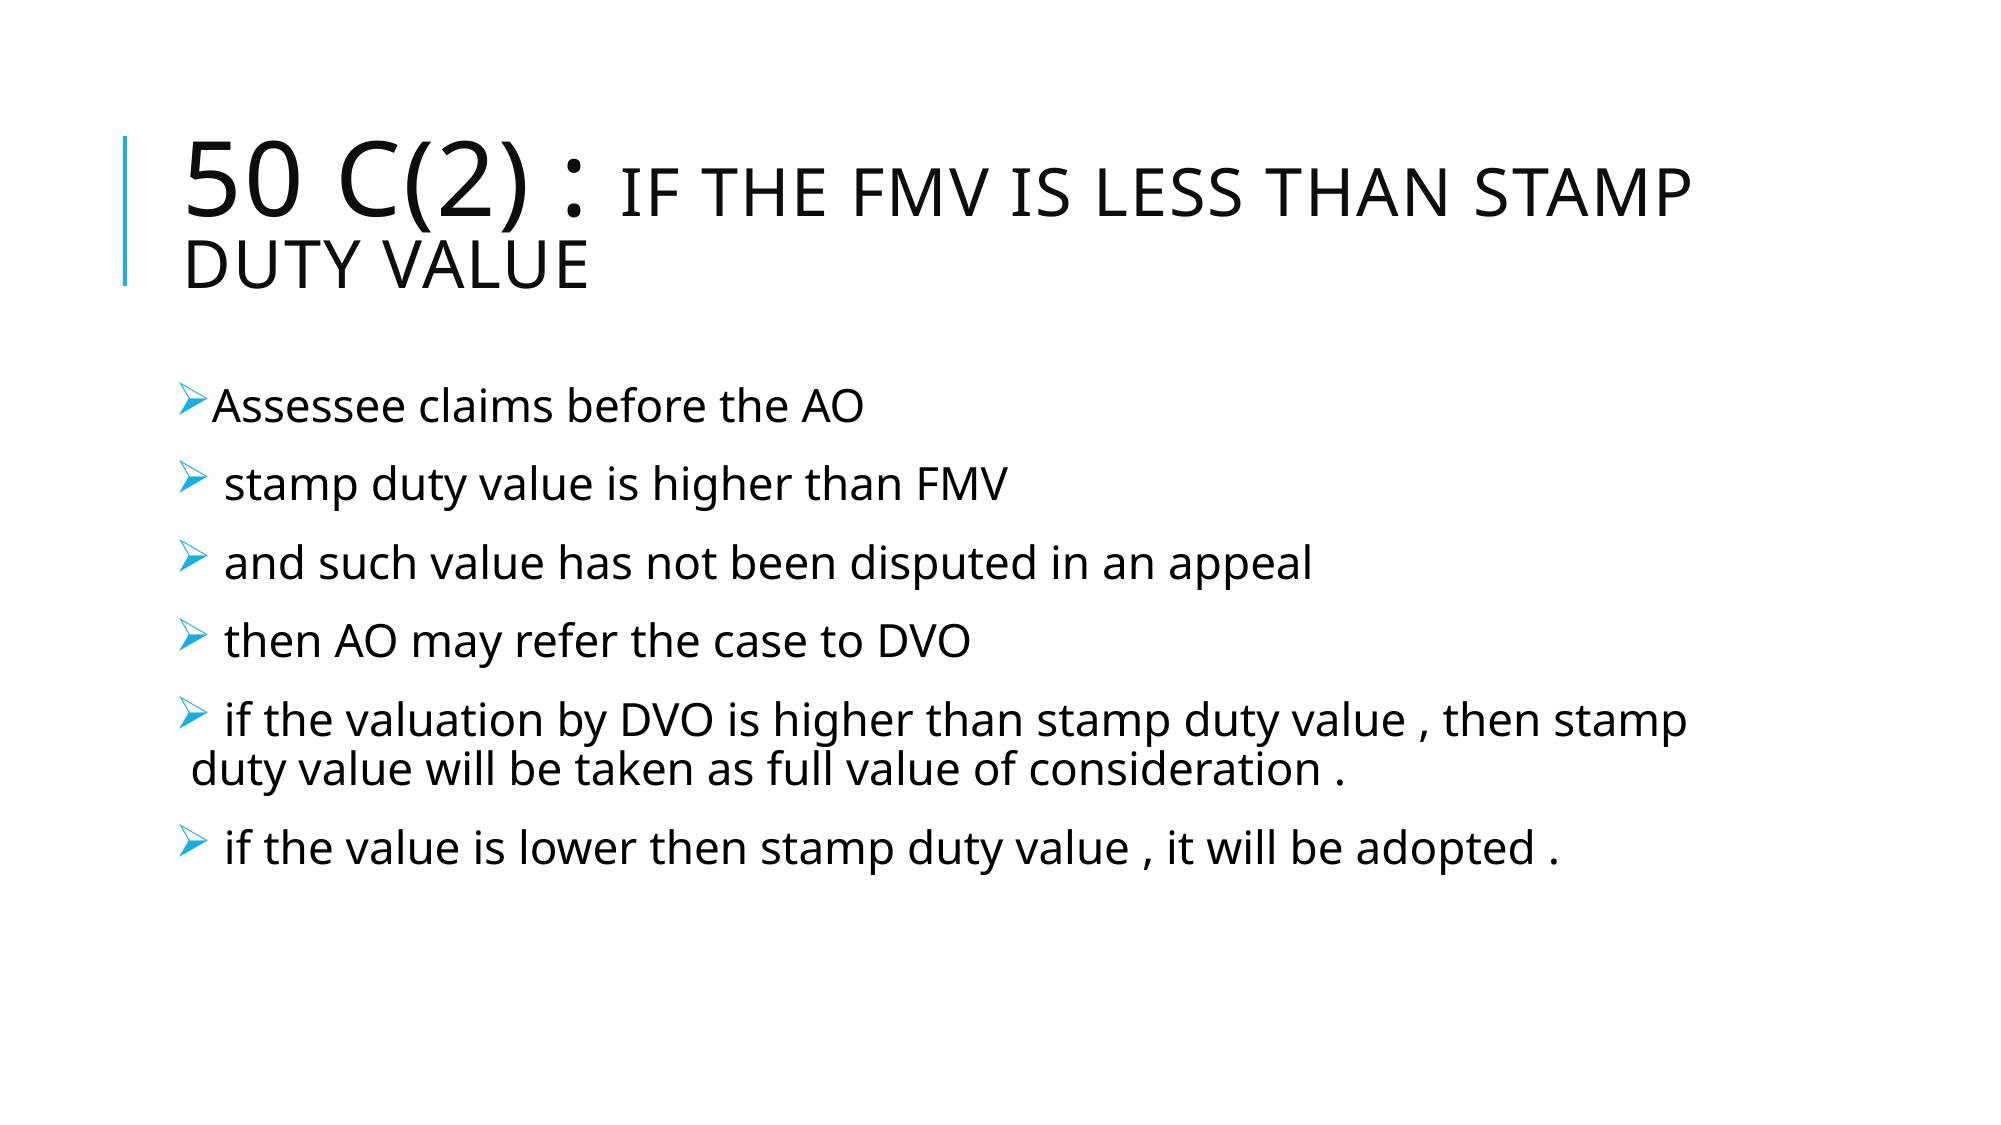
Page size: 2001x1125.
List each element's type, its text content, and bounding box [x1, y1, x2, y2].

title 50 C(2) : if the FMV is less than stamp duty value [168, 96, 1763, 342]
list Assessee claims before the AO stamp duty value is higher than FMV and such value has not been disputed in an appeal then AO may refer the case to DVO if the valuation by DVO is higher than stamp duty value , then stamp duty value will be taken as full value of consideration . if the value is lower then stamp duty value , it will be adopted . [168, 375, 1763, 1035]
